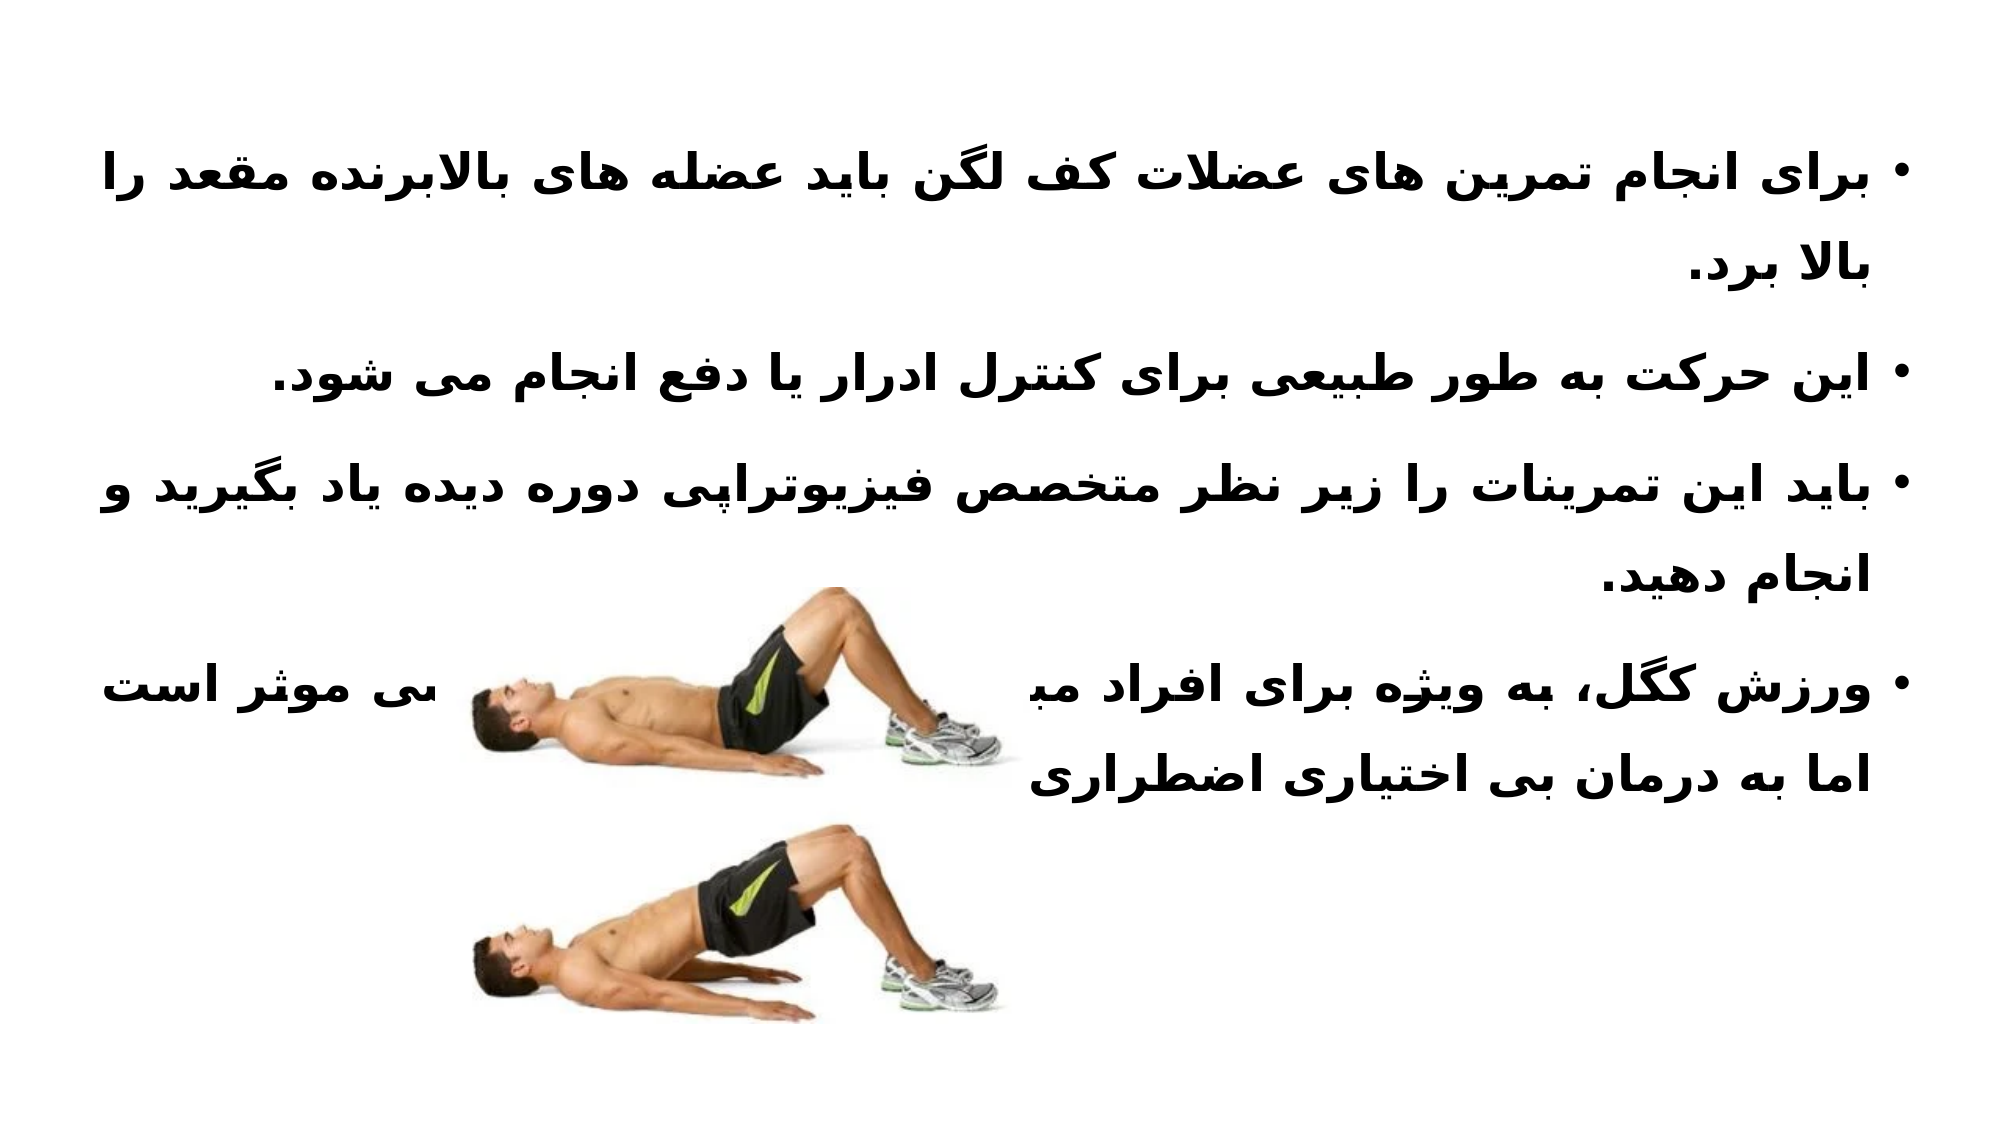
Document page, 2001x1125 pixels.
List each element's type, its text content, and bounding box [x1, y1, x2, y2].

list برای انجام تمرین های عضلات کف لگن باید عضله های بالابرنده مقعد را بالا برد. این حرکت به طور طبیعی برای کنترل ادرار یا دفع انجام می شود. باید این تمرینات را زیر نظر متخصص فیزیوتراپی دوره دیده یاد بگیرید و انجام دهید. ورزش کگل، به ویژه برای افراد مبتلا به بی اختیاری استرسی موثر است اما به درمان بی اختیاری اضطراری نیز کمک می کند. [85, 101, 1926, 1046]
picture [435, 587, 1030, 1024]
